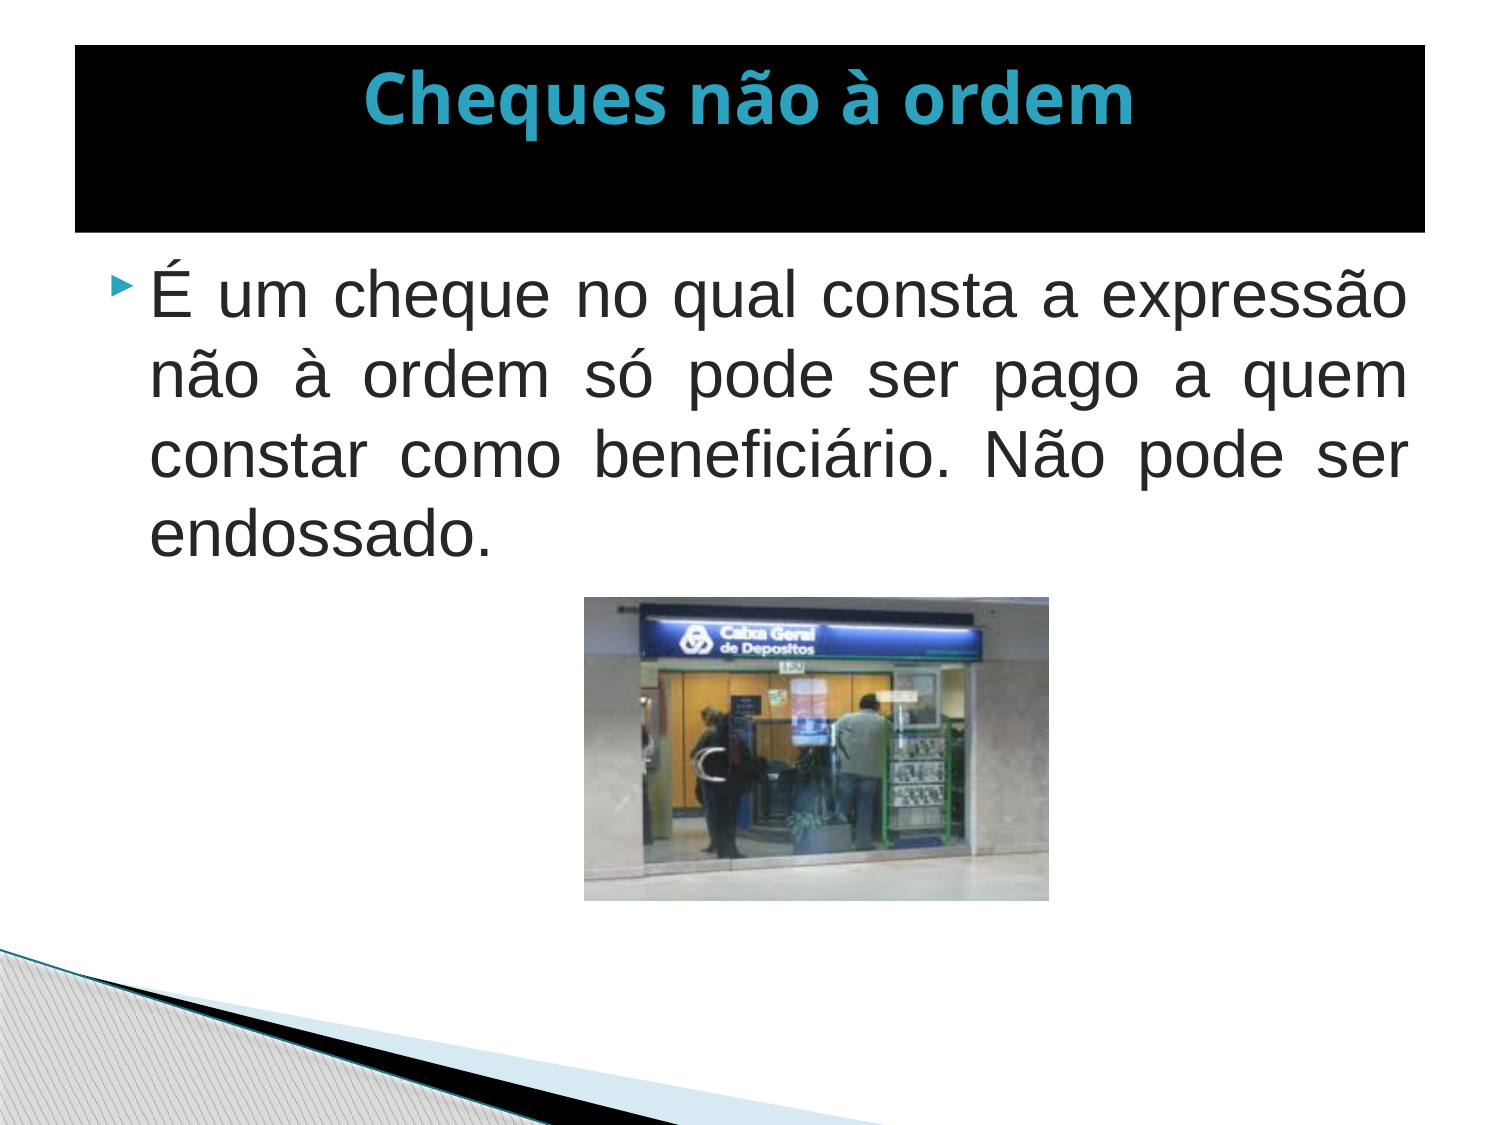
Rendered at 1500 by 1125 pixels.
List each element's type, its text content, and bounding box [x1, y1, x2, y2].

list É um cheque no qual consta a expressão não à ordem só pode ser pago a quem constar como beneficiário. Não pode ser endossado. [75, 243, 1425, 986]
picture [584, 597, 1049, 902]
title Cheques não à ordem [75, 45, 1425, 233]
